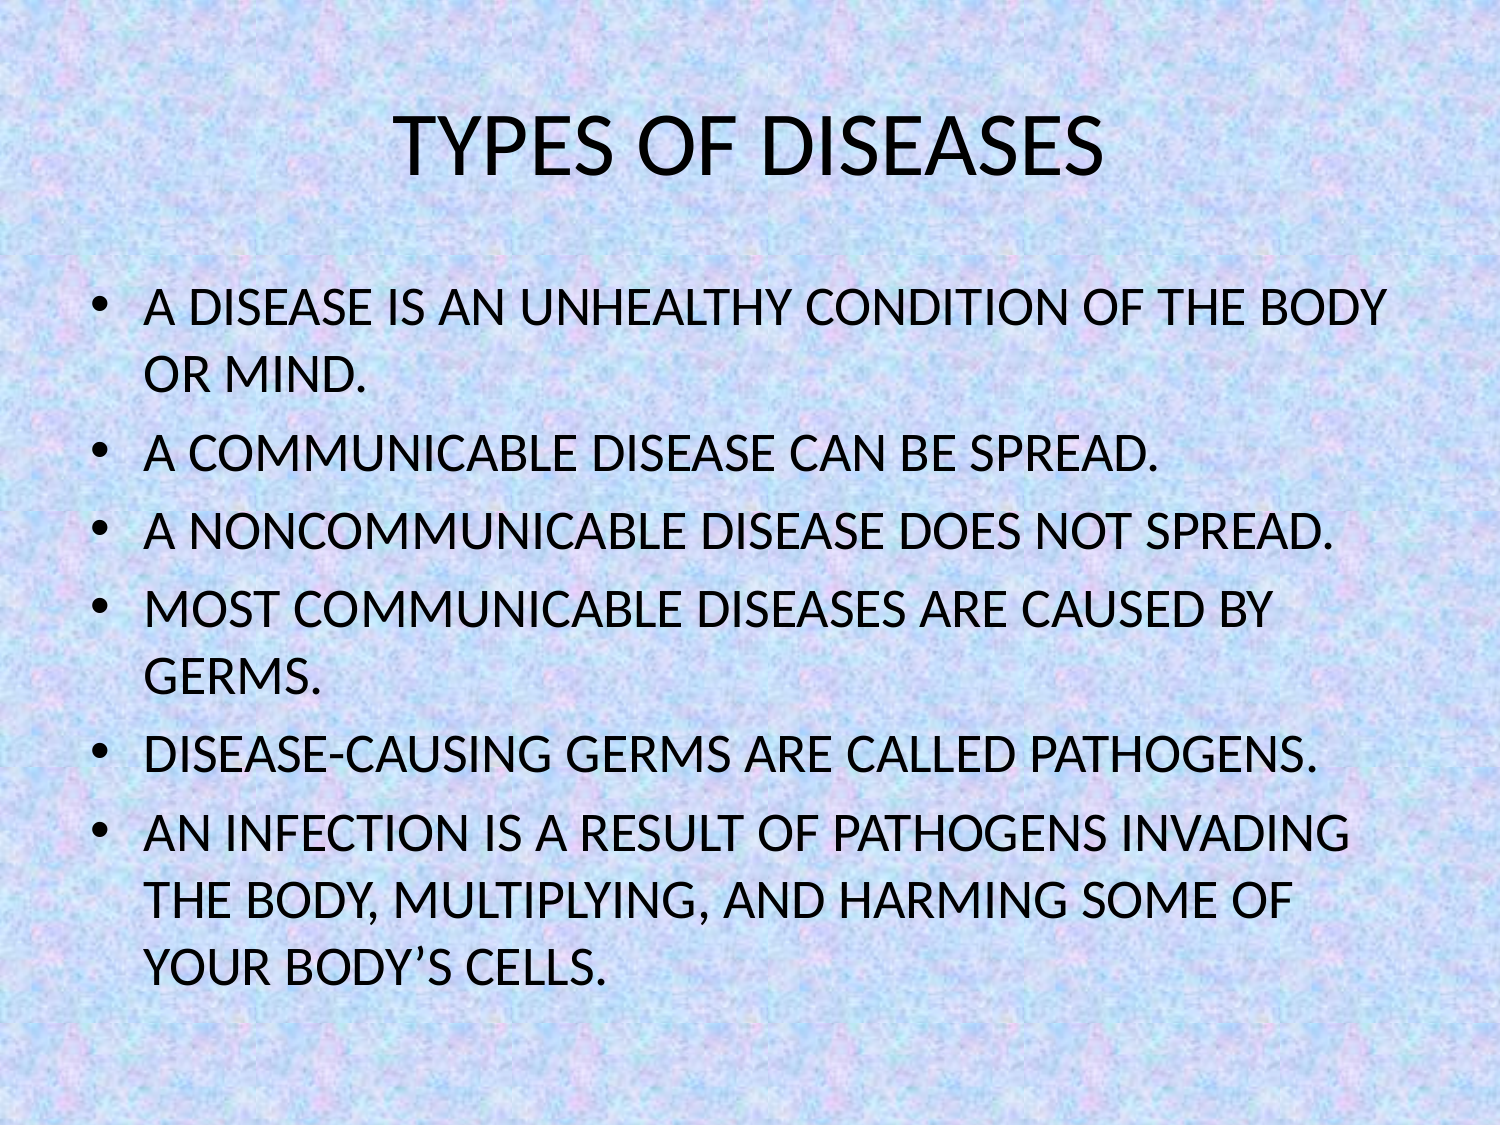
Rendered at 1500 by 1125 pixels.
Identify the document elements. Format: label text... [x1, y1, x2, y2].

title TYPES OF DISEASES [75, 45, 1425, 233]
picture [0, 0, 1500, 1125]
list A DISEASE IS AN UNHEALTHY CONDITION OF THE BODY OR MIND. A COMMUNICABLE DISEASE CAN BE SPREAD. A NONCOMMUNICABLE DISEASE DOES NOT SPREAD. MOST COMMUNICABLE DISEASES ARE CAUSED BY GERMS. DISEASE-CAUSING GERMS ARE CALLED PATHOGENS. AN INFECTION IS A RESULT OF PATHOGENS INVADING THE BODY, MULTIPLYING, AND HARMING SOME OF YOUR BODY’S CELLS. [75, 262, 1425, 1005]
